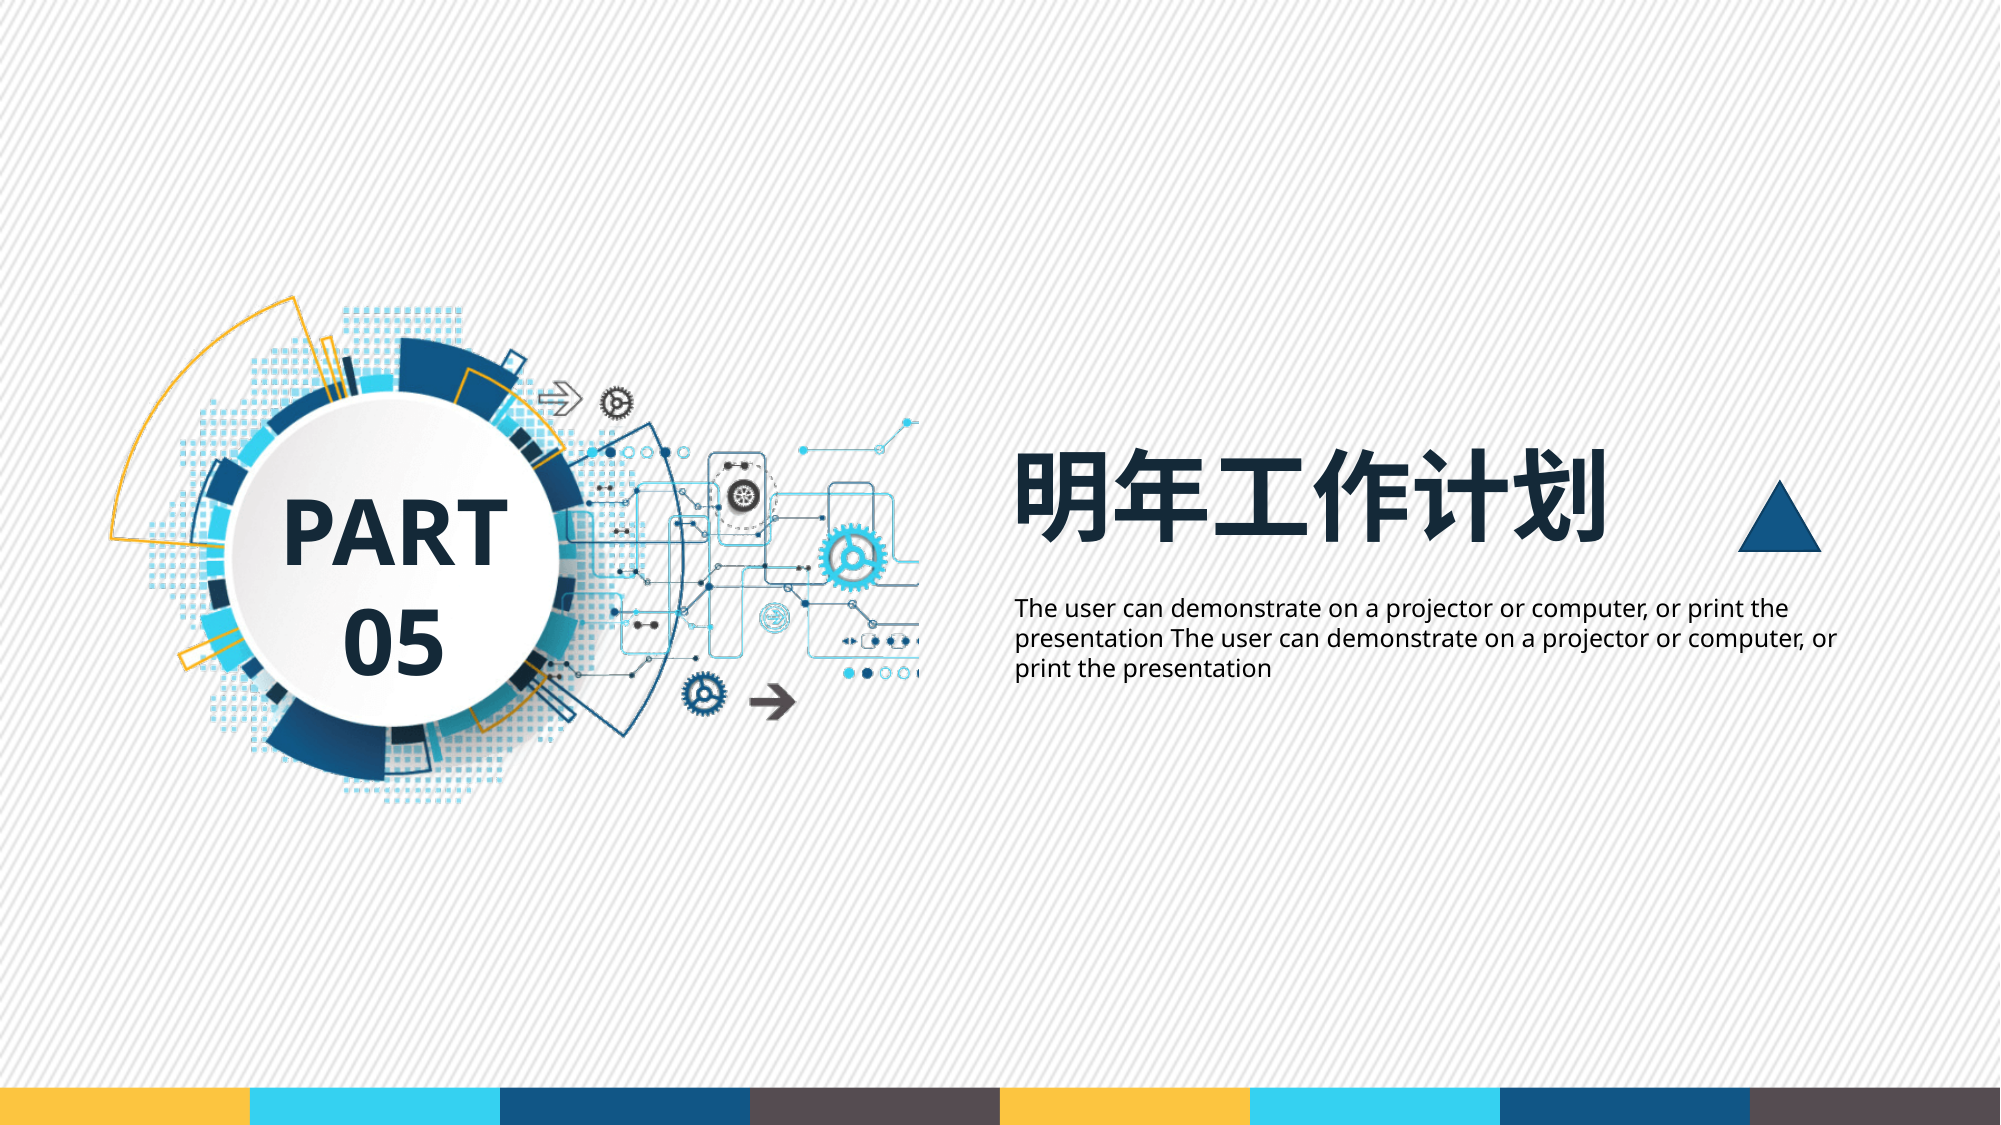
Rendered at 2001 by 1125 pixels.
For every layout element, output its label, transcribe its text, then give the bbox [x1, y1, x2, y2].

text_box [0, 1087, 2000, 1125]
text_box The user can demonstrate on a projector or computer, or print the presentation The user can demonstrate on a projector or computer, or print the presentation [999, 585, 1865, 720]
text_box 明年工作计划 [997, 426, 1759, 561]
text_box [1737, 479, 1822, 552]
picture [0, 0, 2000, 1087]
